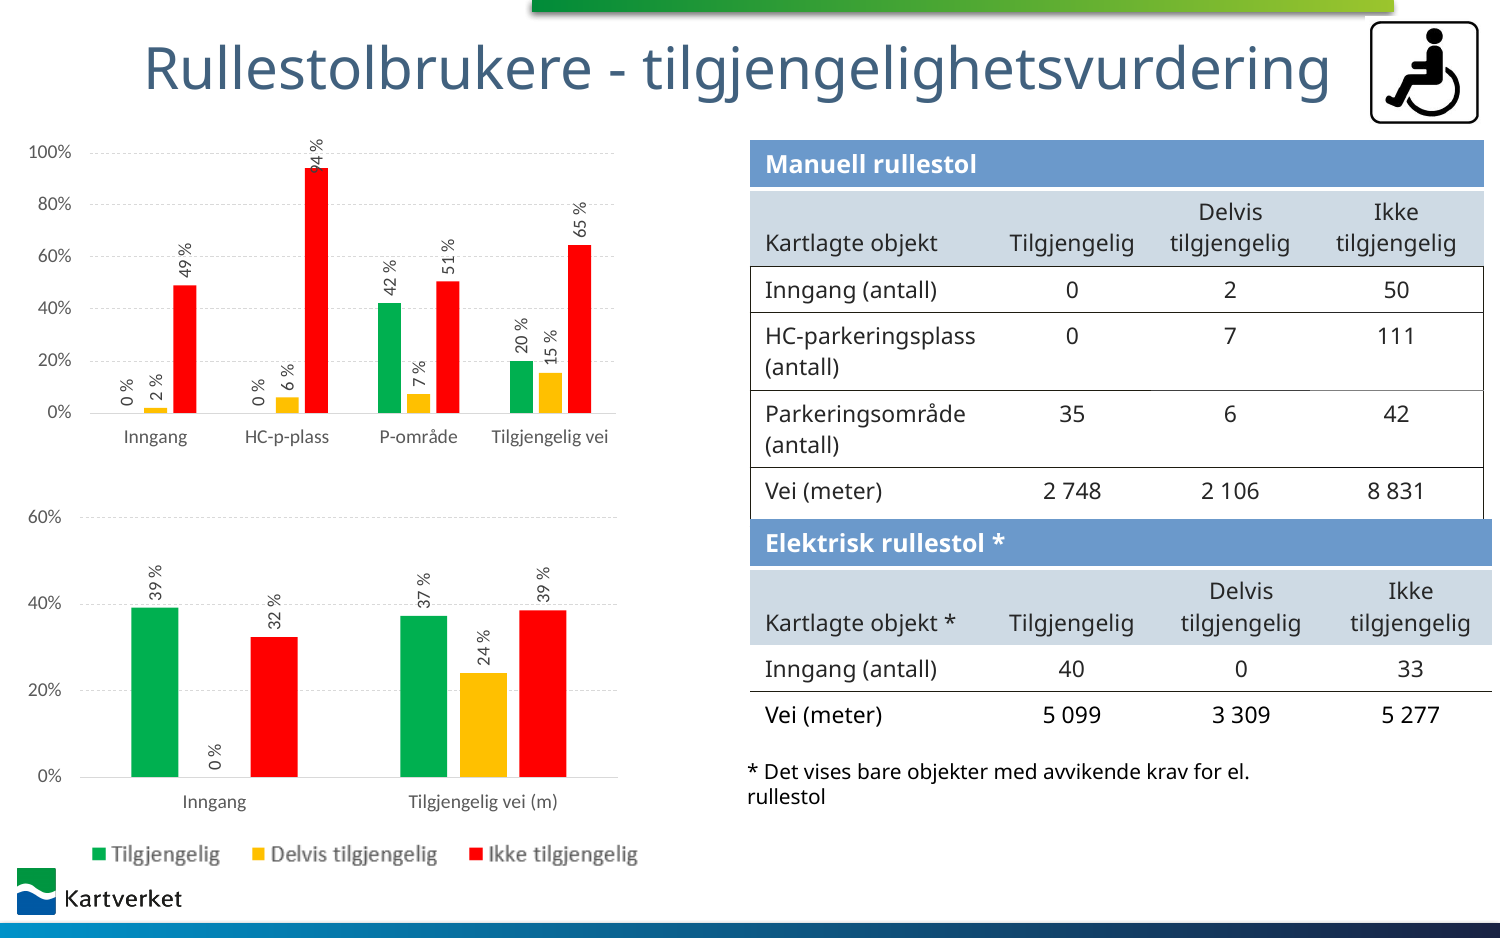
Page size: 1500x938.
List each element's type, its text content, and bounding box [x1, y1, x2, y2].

table_cell Tilgjengelig [994, 191, 1151, 266]
table_cell Tilgjengelig [991, 570, 1153, 645]
table_cell Kartlagte objekt [750, 191, 994, 266]
table_header Elektrisk rullestol * [750, 519, 1492, 566]
table_cell 42 [1310, 391, 1483, 467]
table_cell Vei (meter) [750, 692, 991, 738]
table_cell 2 748 [994, 468, 1151, 519]
table_cell 5 277 [1330, 692, 1492, 738]
table_cell Delvis tilgjengelig [1151, 191, 1310, 266]
table_cell 0 [1153, 645, 1330, 691]
table_cell 6 [1151, 391, 1310, 467]
table_cell Inngang (antall) [751, 267, 994, 312]
table_cell 8 831 [1310, 468, 1483, 519]
table_cell 0 [994, 313, 1151, 390]
table_cell Kartlagte objekt * [750, 570, 991, 645]
table_cell Delvis tilgjengelig [1153, 570, 1330, 645]
text_box * Det vises bare objekter med avvikende krav for el. rullestol [732, 751, 1317, 816]
table_cell 2 [1151, 267, 1310, 312]
table_cell Vei (meter) [751, 468, 994, 519]
table_cell Ikke tilgjengelig [1330, 570, 1492, 645]
table_cell Ikke tilgjengelig [1310, 191, 1484, 266]
table_cell 33 [1330, 645, 1492, 691]
table_cell 35 [994, 391, 1151, 467]
table_cell Parkeringsområde (antall) [751, 391, 994, 467]
table_cell 7 [1151, 313, 1310, 390]
table_header Manuell rullestol [750, 140, 1484, 187]
text_box Rullestolbrukere - tilgjengelighetsvurdering [39, 12, 1348, 109]
table_cell Inngang (antall) [750, 645, 991, 691]
table_cell 0 [994, 267, 1151, 312]
table_cell 5 099 [991, 692, 1153, 738]
table_cell 2 106 [1151, 468, 1310, 519]
table_cell 3 309 [1153, 692, 1330, 738]
picture [86, 838, 643, 870]
picture [20, 499, 630, 822]
table_cell HC-parkeringsplass (antall) [751, 313, 994, 390]
picture [1365, 16, 1484, 129]
picture [20, 135, 629, 457]
table_cell 50 [1310, 267, 1483, 312]
table_cell 40 [991, 645, 1153, 691]
table_cell 111 [1310, 313, 1483, 390]
